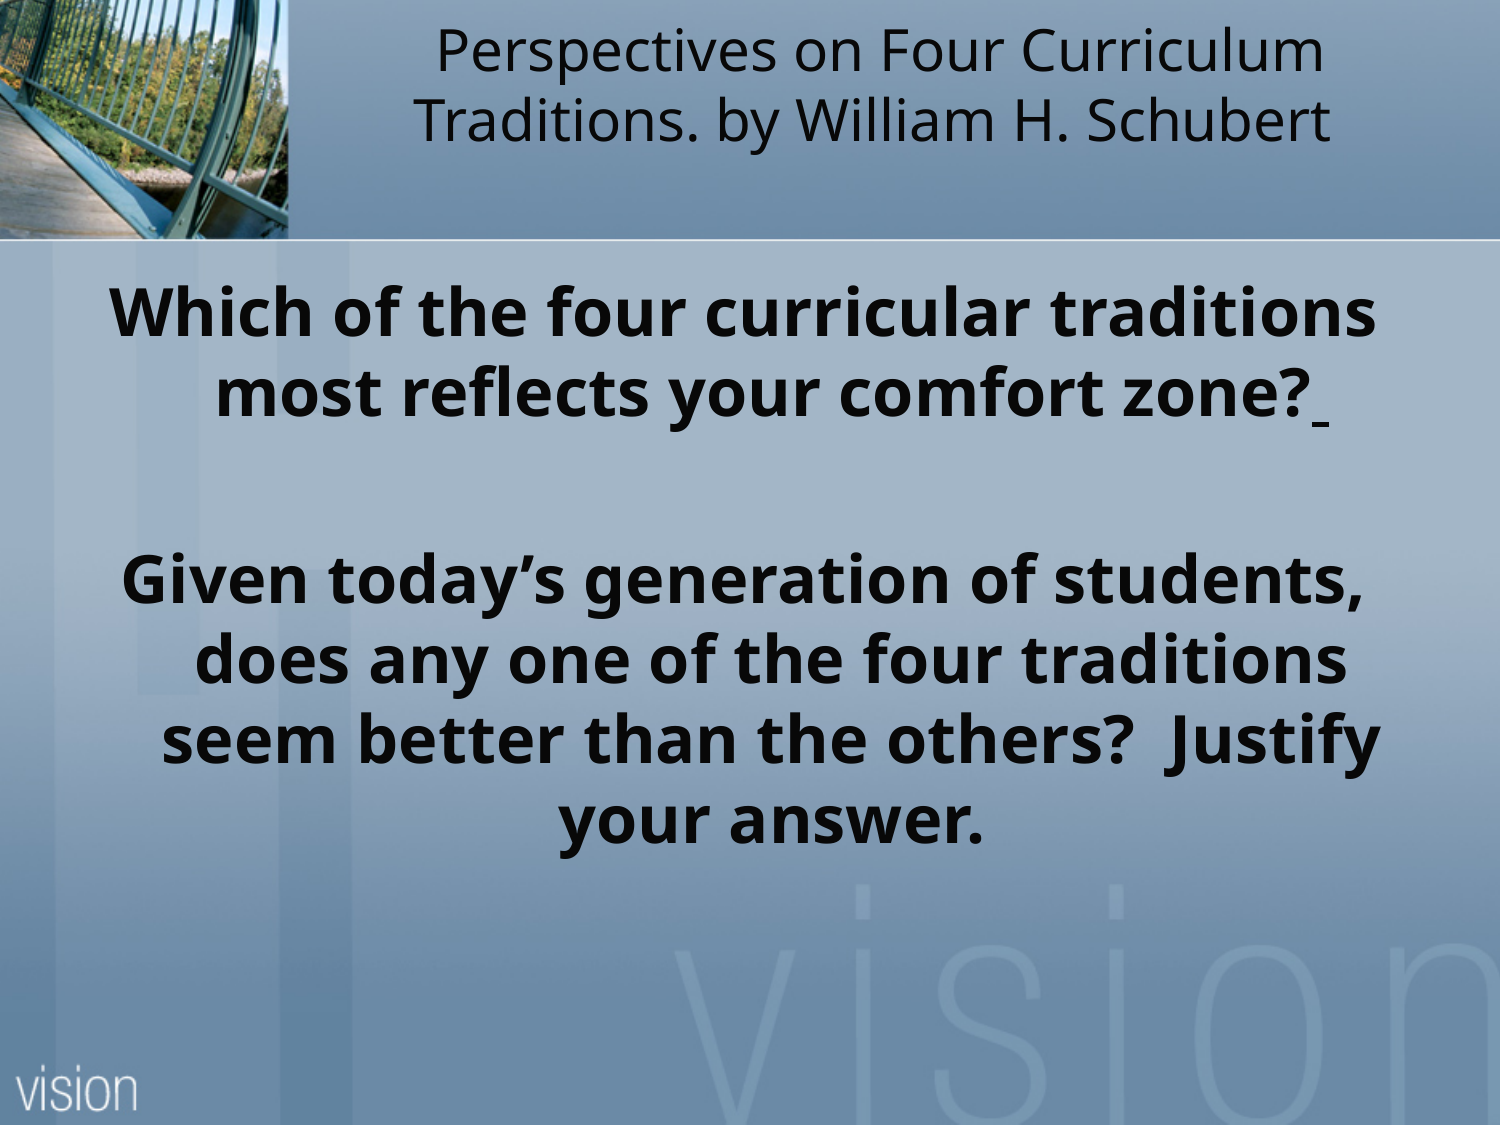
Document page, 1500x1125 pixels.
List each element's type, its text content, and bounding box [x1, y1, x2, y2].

picture [0, 0, 1500, 1125]
title Perspectives on Four Curriculum Traditions. by William H. Schubert [299, 30, 1462, 207]
list Which of the four curricular traditions most reflects your comfort zone? Given today’s generation of students, does any one of the four traditions seem better than the others? Justify your answer. [87, 262, 1401, 1096]
